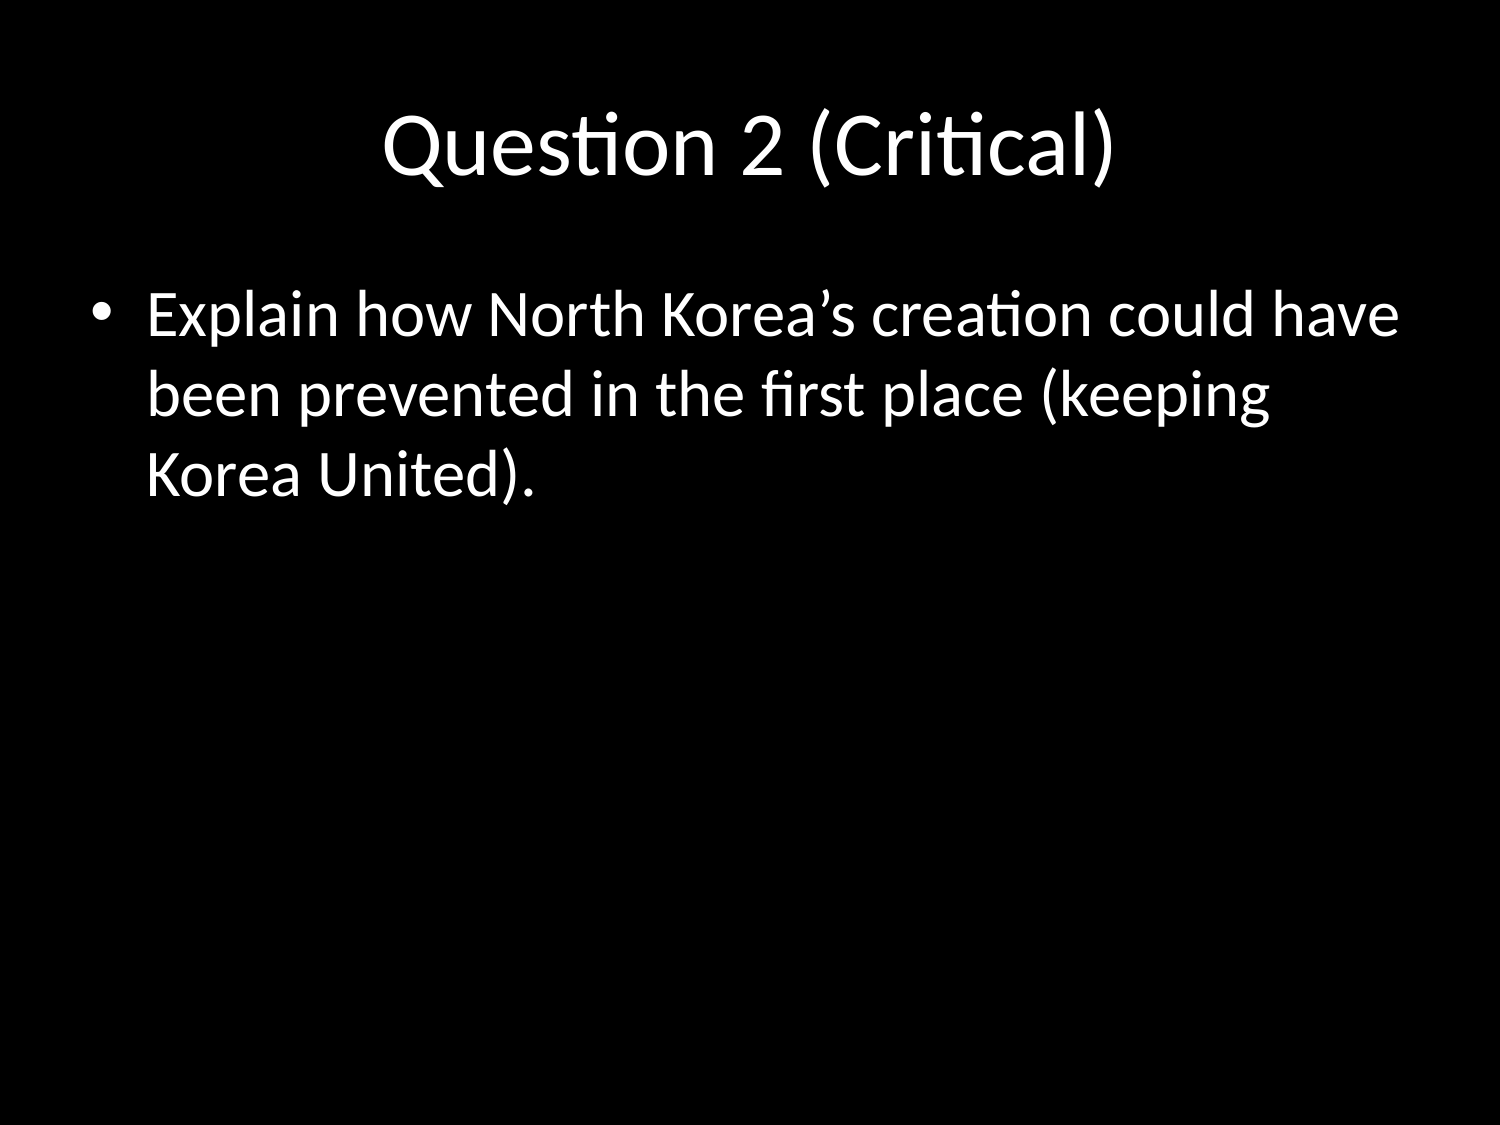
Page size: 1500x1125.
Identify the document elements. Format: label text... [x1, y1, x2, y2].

list Explain how North Korea’s creation could have been prevented in the first place (keeping Korea United). [75, 262, 1425, 1005]
title Question 2 (Critical) [75, 45, 1425, 233]
